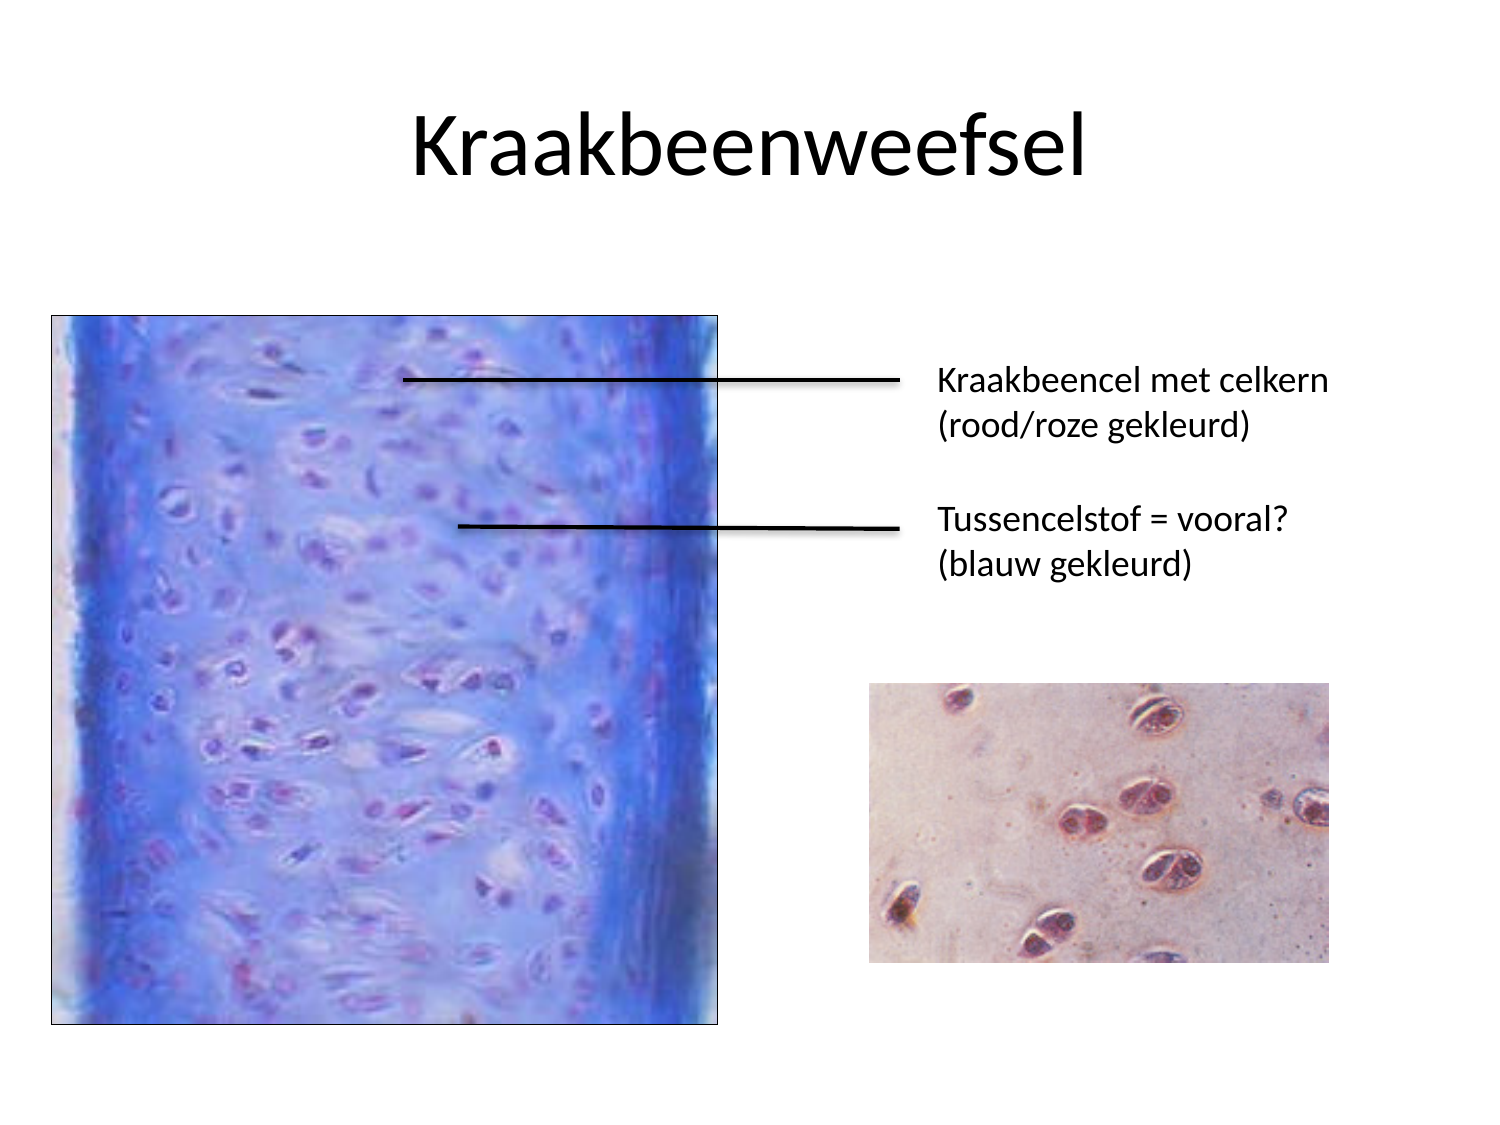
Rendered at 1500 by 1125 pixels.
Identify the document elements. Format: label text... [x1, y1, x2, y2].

text_box Tussencelstof = vooral? (blauw gekleurd) [922, 487, 1420, 592]
text_box Kraakbeencel met celkern (rood/roze gekleurd) [922, 347, 1420, 453]
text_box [457, 526, 900, 530]
picture [869, 683, 1329, 964]
title Kraakbeenweefsel [75, 45, 1425, 233]
picture [51, 315, 718, 1025]
